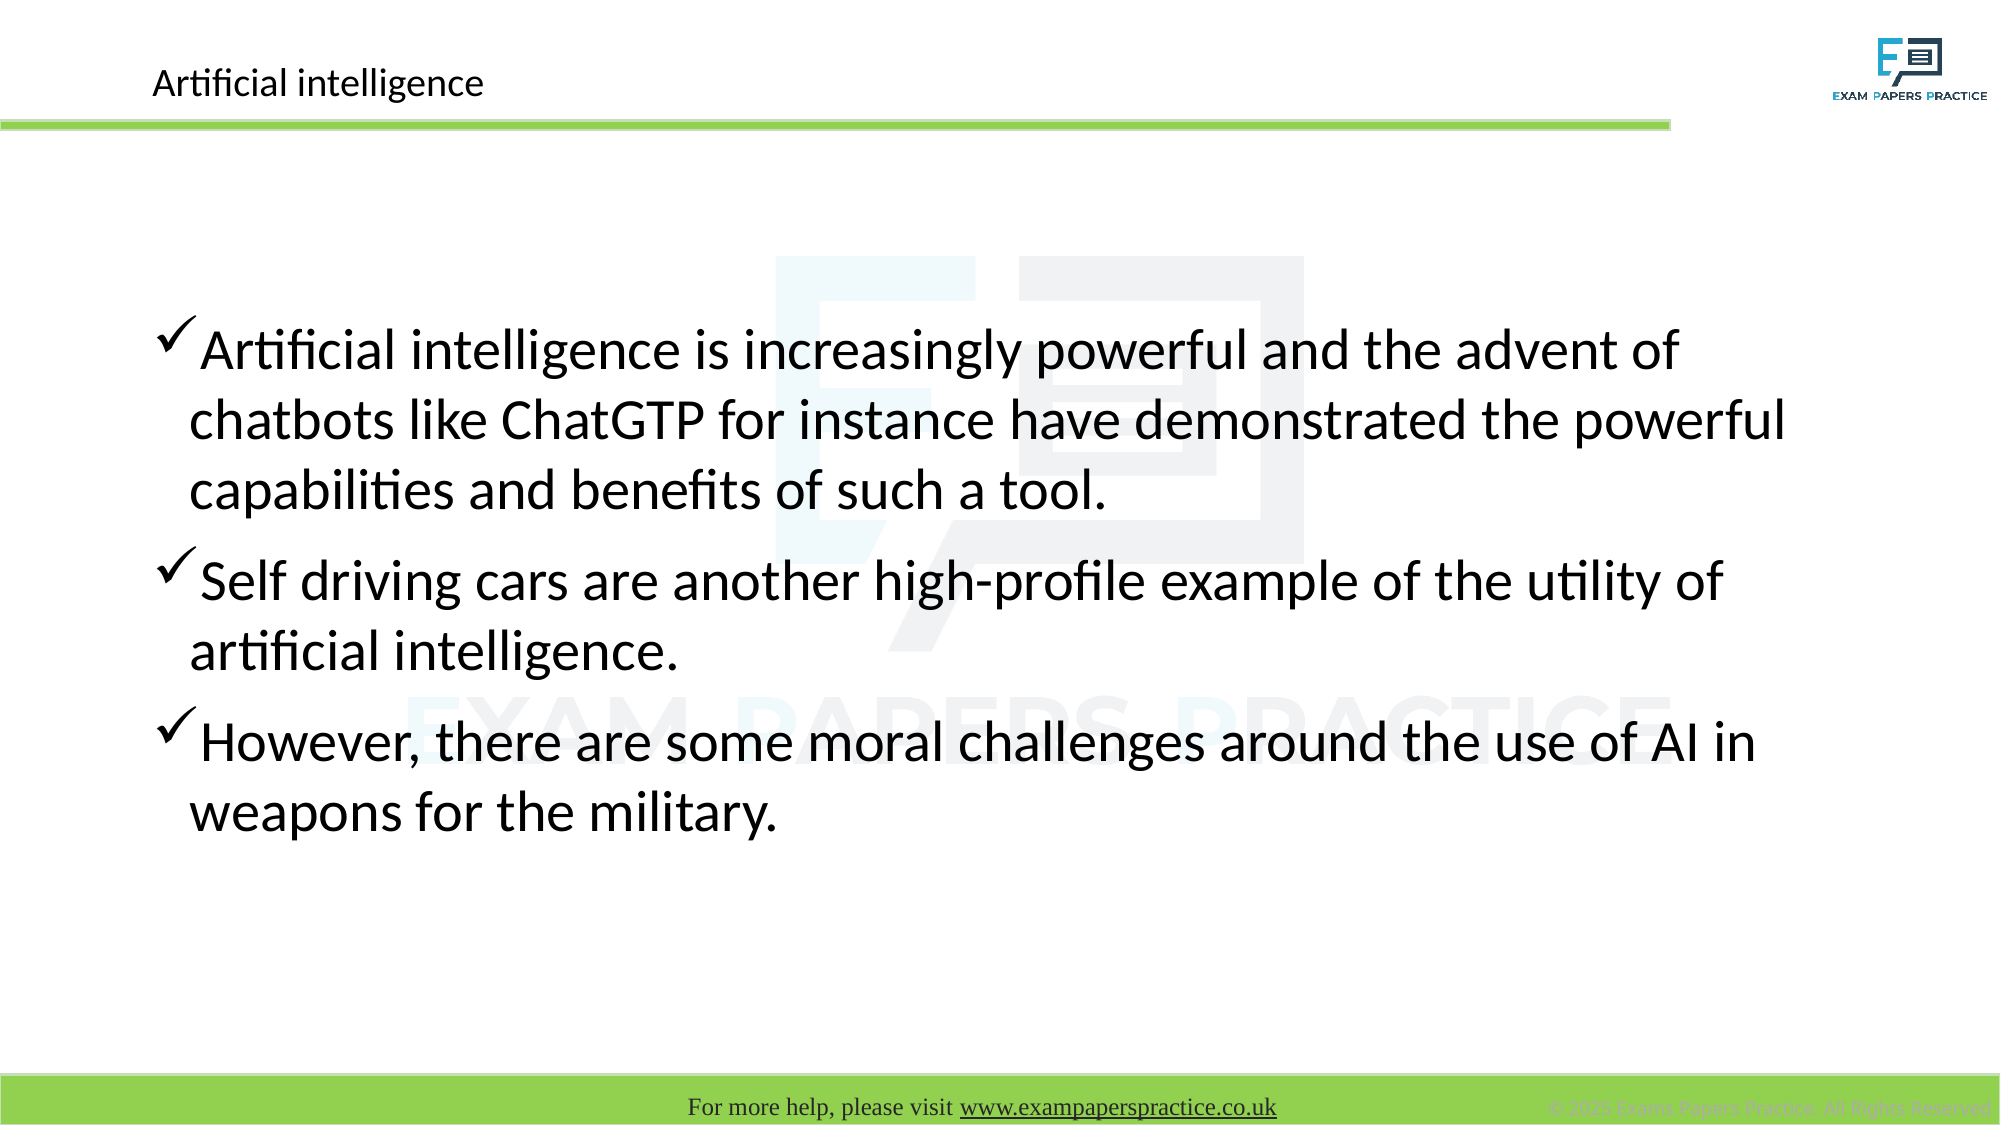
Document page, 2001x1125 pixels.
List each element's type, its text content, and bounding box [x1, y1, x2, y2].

title Artificial intelligence [137, 52, 1863, 162]
list Artificial intelligence is increasingly powerful and the advent of chatbots like ChatGTP for instance have demonstrated the powerful capabilities and benefits of such a tool. Self driving cars are another high-profile example of the utility of artificial intelligence. However, there are some moral challenges around the use of AI in weapons for the military. [137, 304, 1863, 1018]
